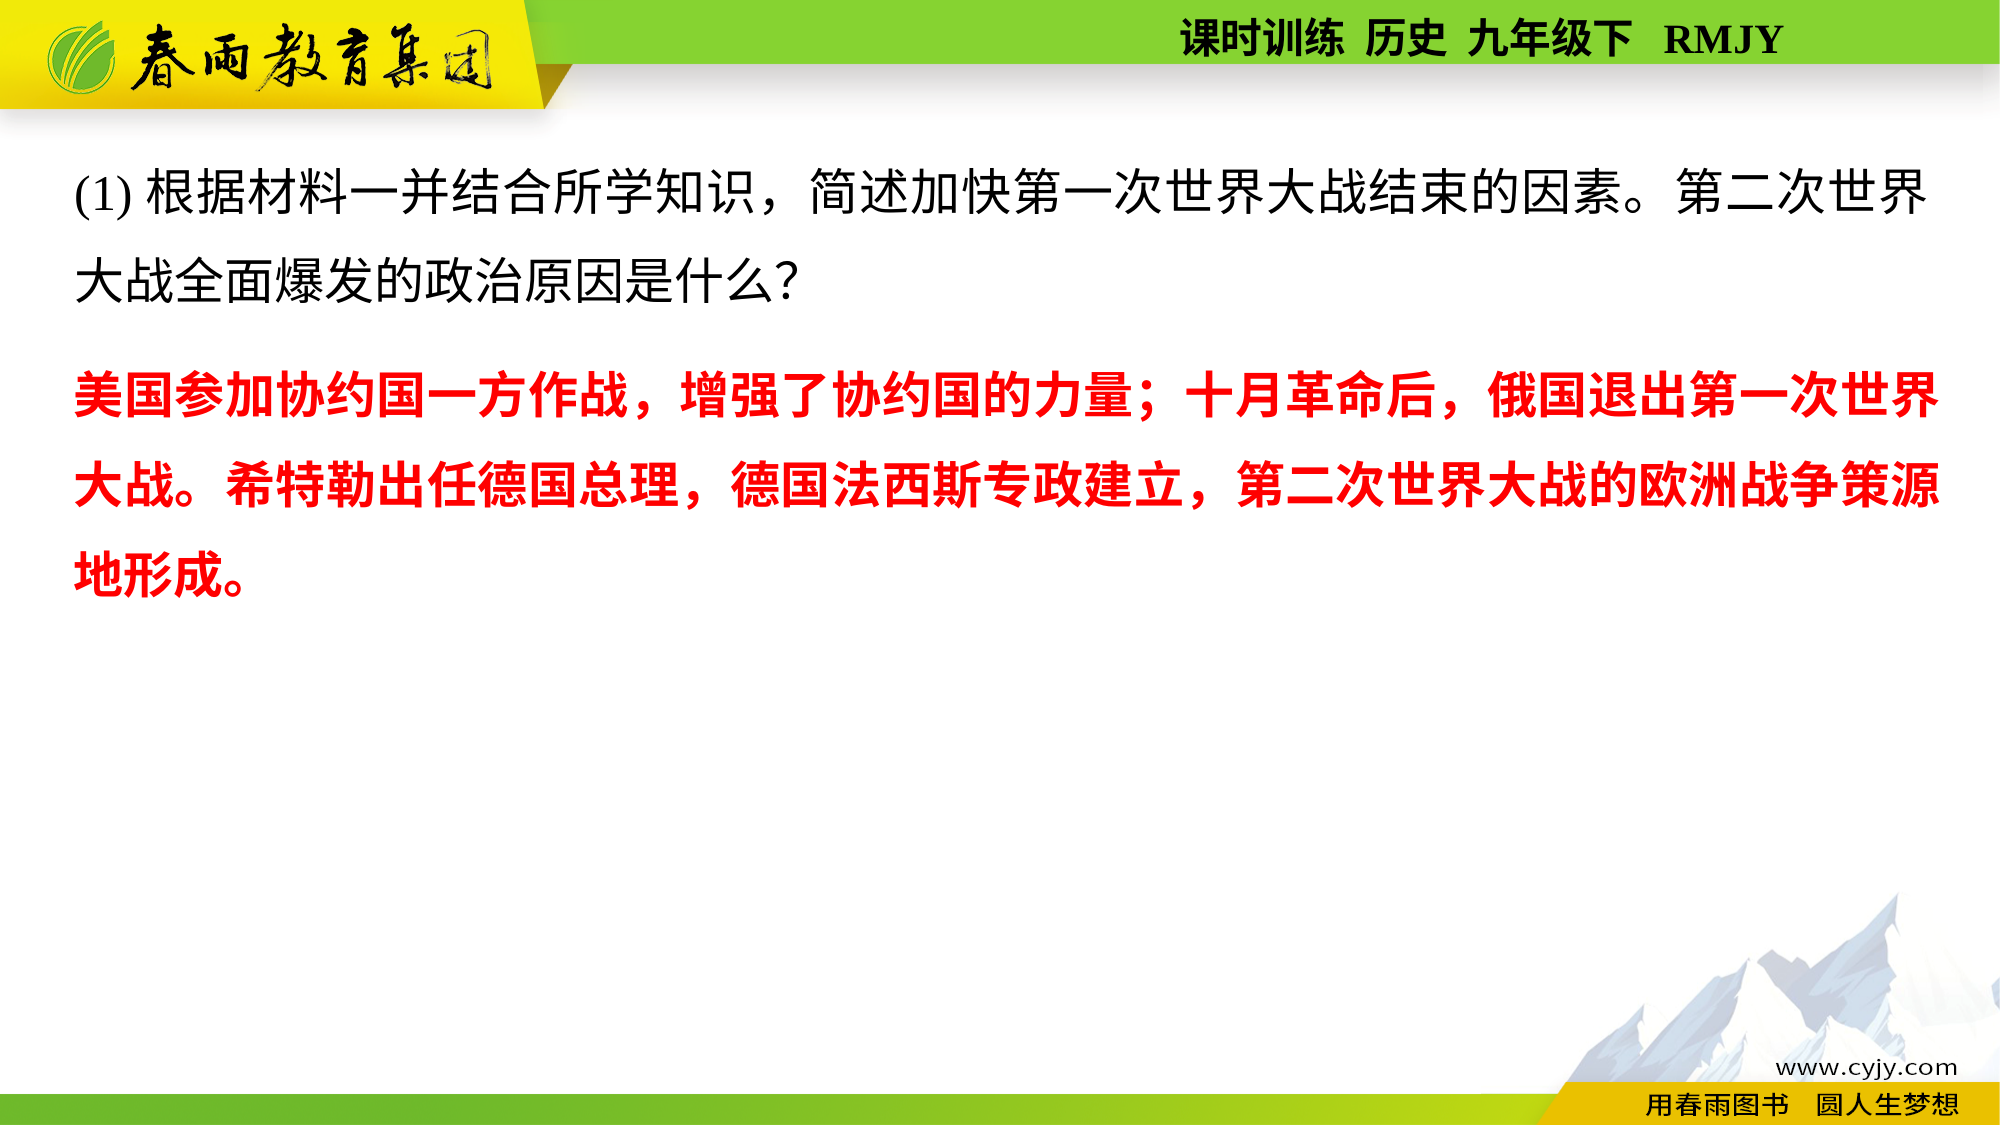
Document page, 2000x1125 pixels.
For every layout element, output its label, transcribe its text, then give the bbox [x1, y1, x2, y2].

list (1)根据材料一并结合所学知识，简述加快第一次世界大战结束的因素。第二次世界大战全面爆发的政治原因是什么？ [59, 122, 1944, 308]
picture [0, 0, 2000, 1125]
text_box 美国参加协约国一方作战，增强了协约国的力量；十月革命后，俄国退出第一次世界大战。希特勒出任德国总理，德国法西斯专政建立，第二次世界大战的欧洲战争策源地形成。 [59, 326, 1957, 611]
